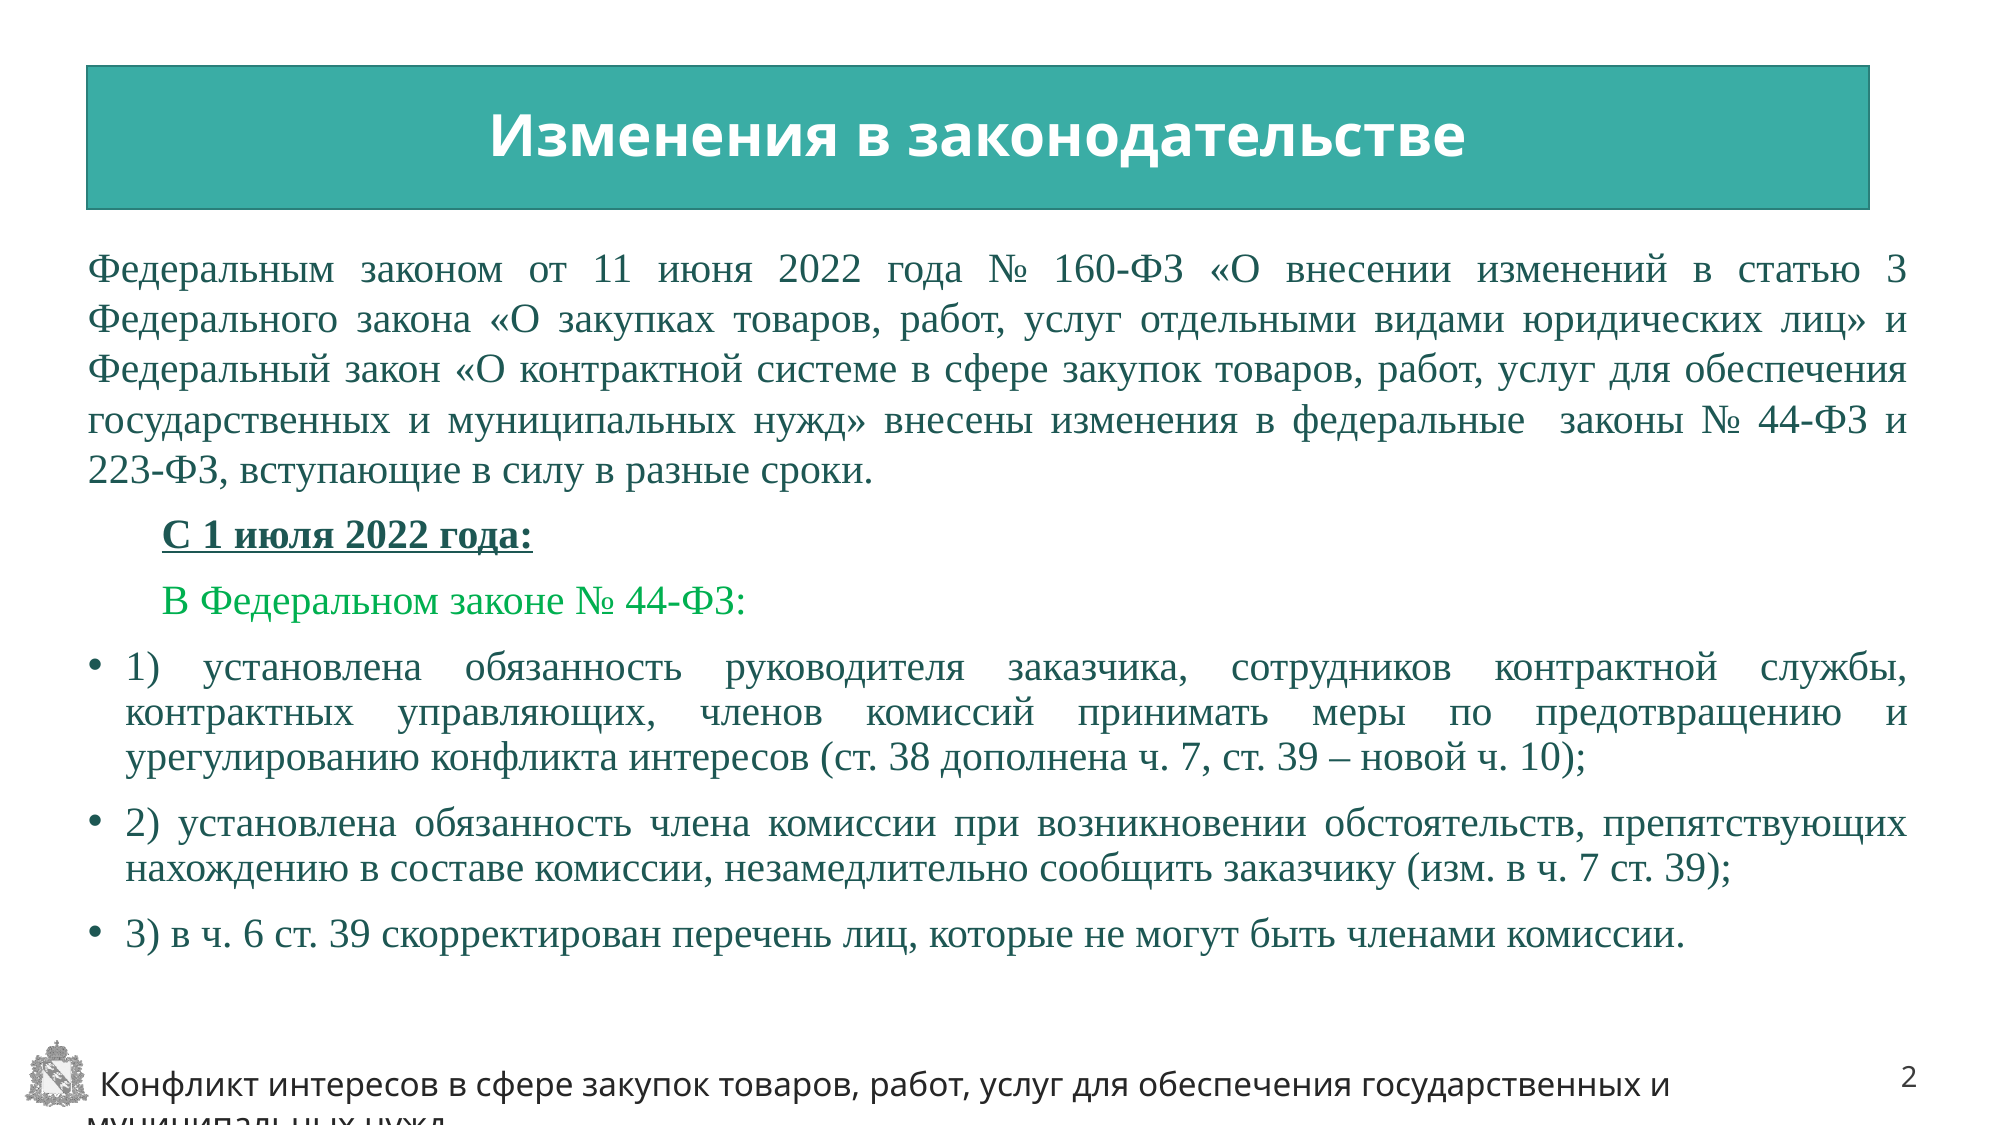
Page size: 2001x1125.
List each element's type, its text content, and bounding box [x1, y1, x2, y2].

title Изменения в законодательстве [86, 65, 1870, 163]
title Перекрестный анализ [24, 1040, 89, 1109]
text_box Федеральным законом от 11 июня 2022 года № 160-ФЗ «О внесении изменений в статью 3 Федерального закона «О закупках товаров, работ, услуг отдельными видами юридических лиц» и Федеральный закон «О контрактной системе в сфере закупок товаров, работ, услуг для обеспечения государственных и муниципальных нужд» внесены изменения в федеральные законы № 44-ФЗ и 223-ФЗ, вступающие в силу в разные сроки. С 1 июля 2022 года: В Федеральном законе № 44-ФЗ: 1) установлена обязанность руководителя заказчика, сотрудников контрактной службы, контрактных управляющих, членов комиссий принимать меры по предотвращению и урегулированию конфликта интересов (ст. 38 дополнена ч. 7, ст. 39 – новой ч. 10); 2) установлена обязанность члена комиссии при возникновении обстоятельств, препятствующих нахождению в составе комиссии, незамедлительно сообщить заказчику (изм. в ч. 7 ст. 39); 3) в ч. 6 ст. 39 скорректирован перечень лиц, которые не могут быть членами комиссии. [73, 163, 1924, 992]
